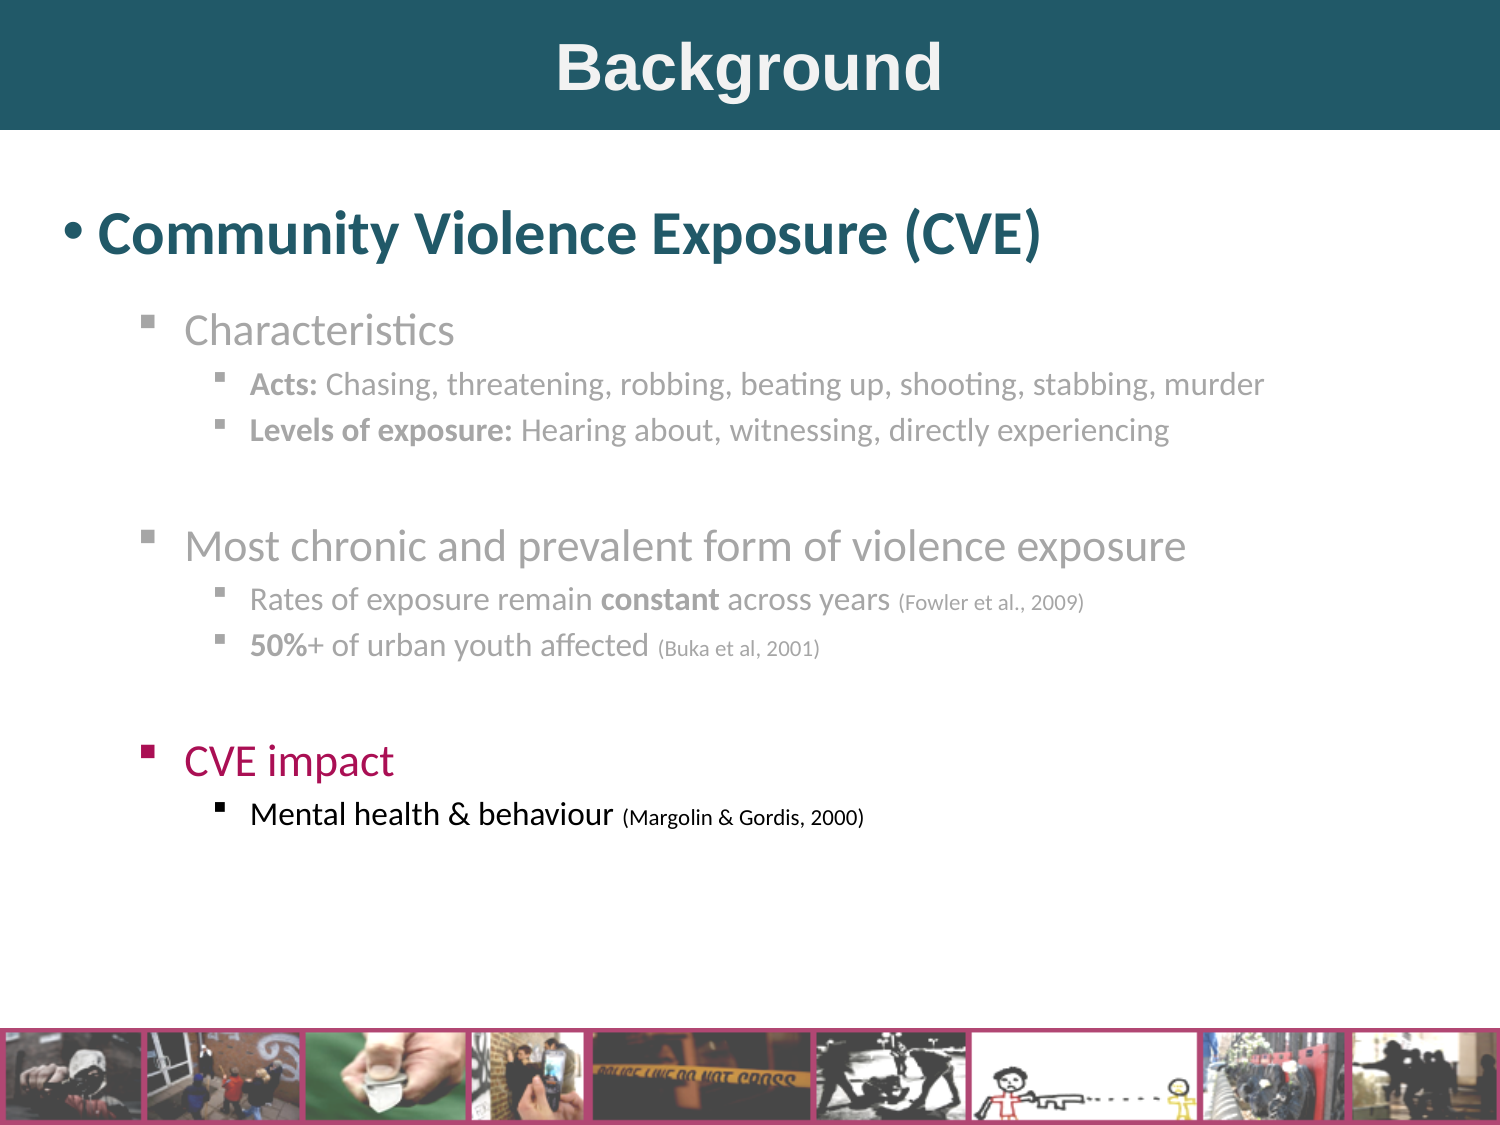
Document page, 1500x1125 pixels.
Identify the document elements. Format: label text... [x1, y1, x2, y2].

list Community Violence Exposure (CVE) Characteristics Acts: Chasing, threatening, robbing, beating up, shooting, stabbing, murder Levels of exposure: Hearing about, witnessing, directly experiencing Most chronic and prevalent form of violence exposure Rates of exposure remain constant across years (Fowler et al., 2009) 50%+ of urban youth affected (Buka et al, 2001) CVE impact Mental health & behaviour (Margolin & Gordis, 2000) [47, 185, 1430, 1027]
picture [0, 1028, 1500, 1125]
text_box Background [0, 0, 1500, 130]
